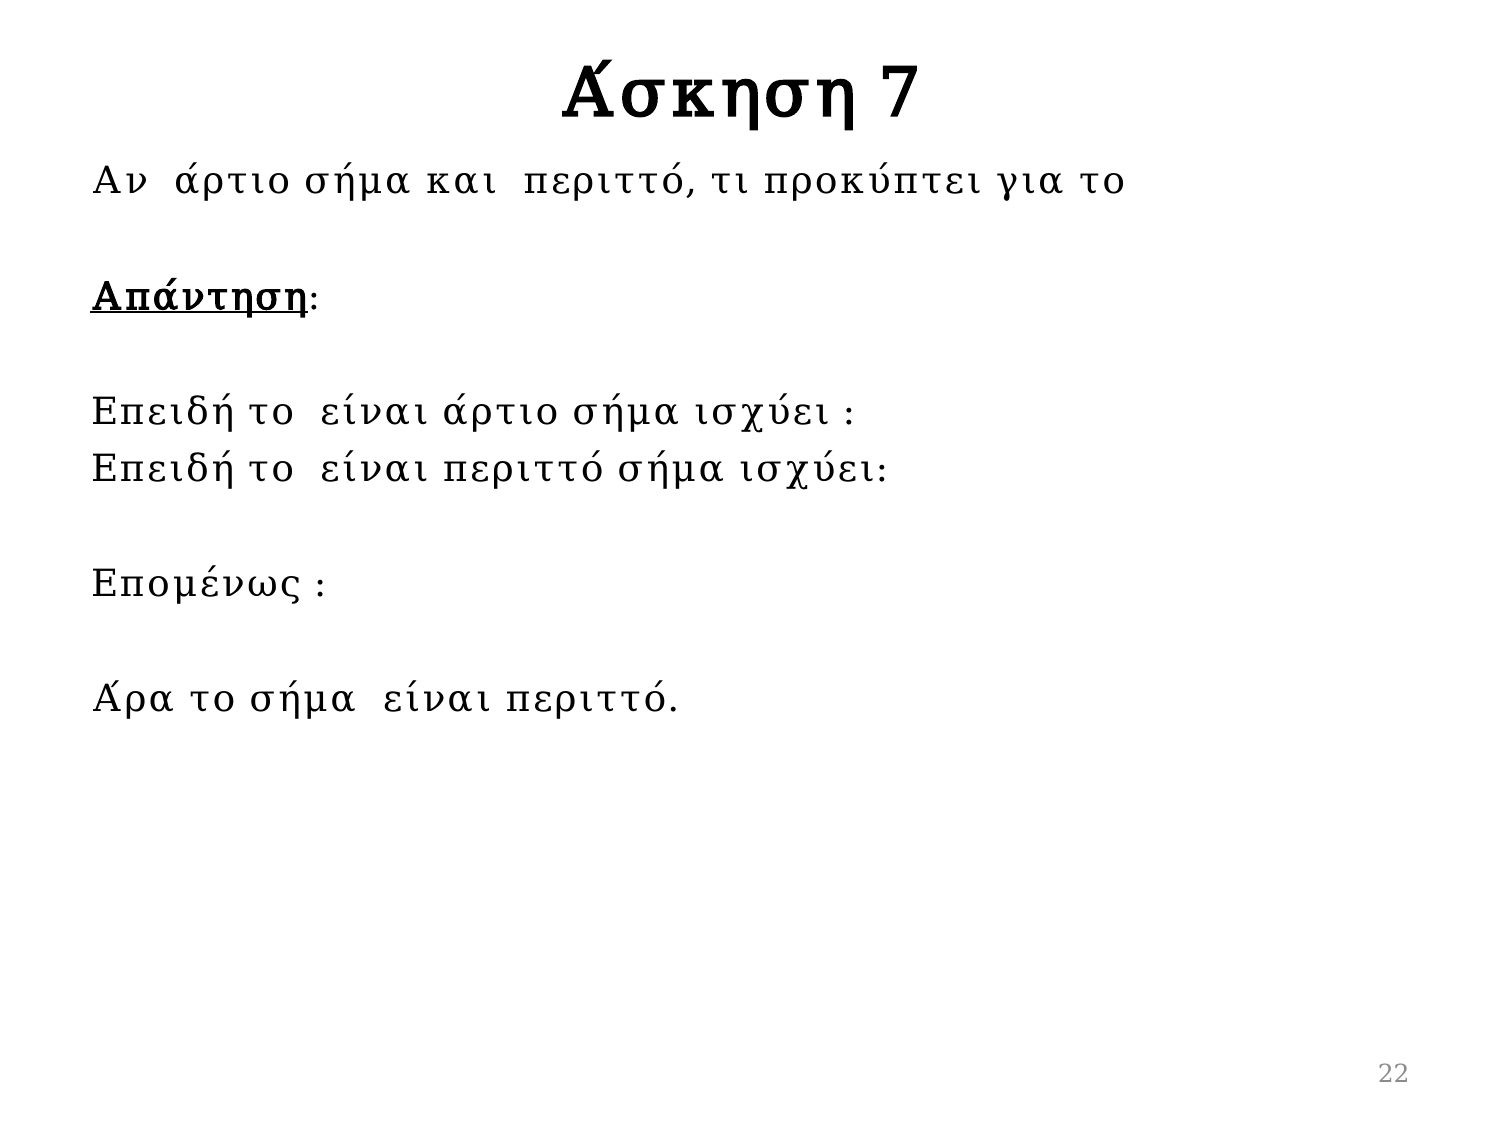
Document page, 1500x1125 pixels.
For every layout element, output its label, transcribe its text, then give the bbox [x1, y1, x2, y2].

title Άσκηση 7 [75, 19, 1425, 159]
slide_number 22 [1222, 1042, 1425, 1103]
